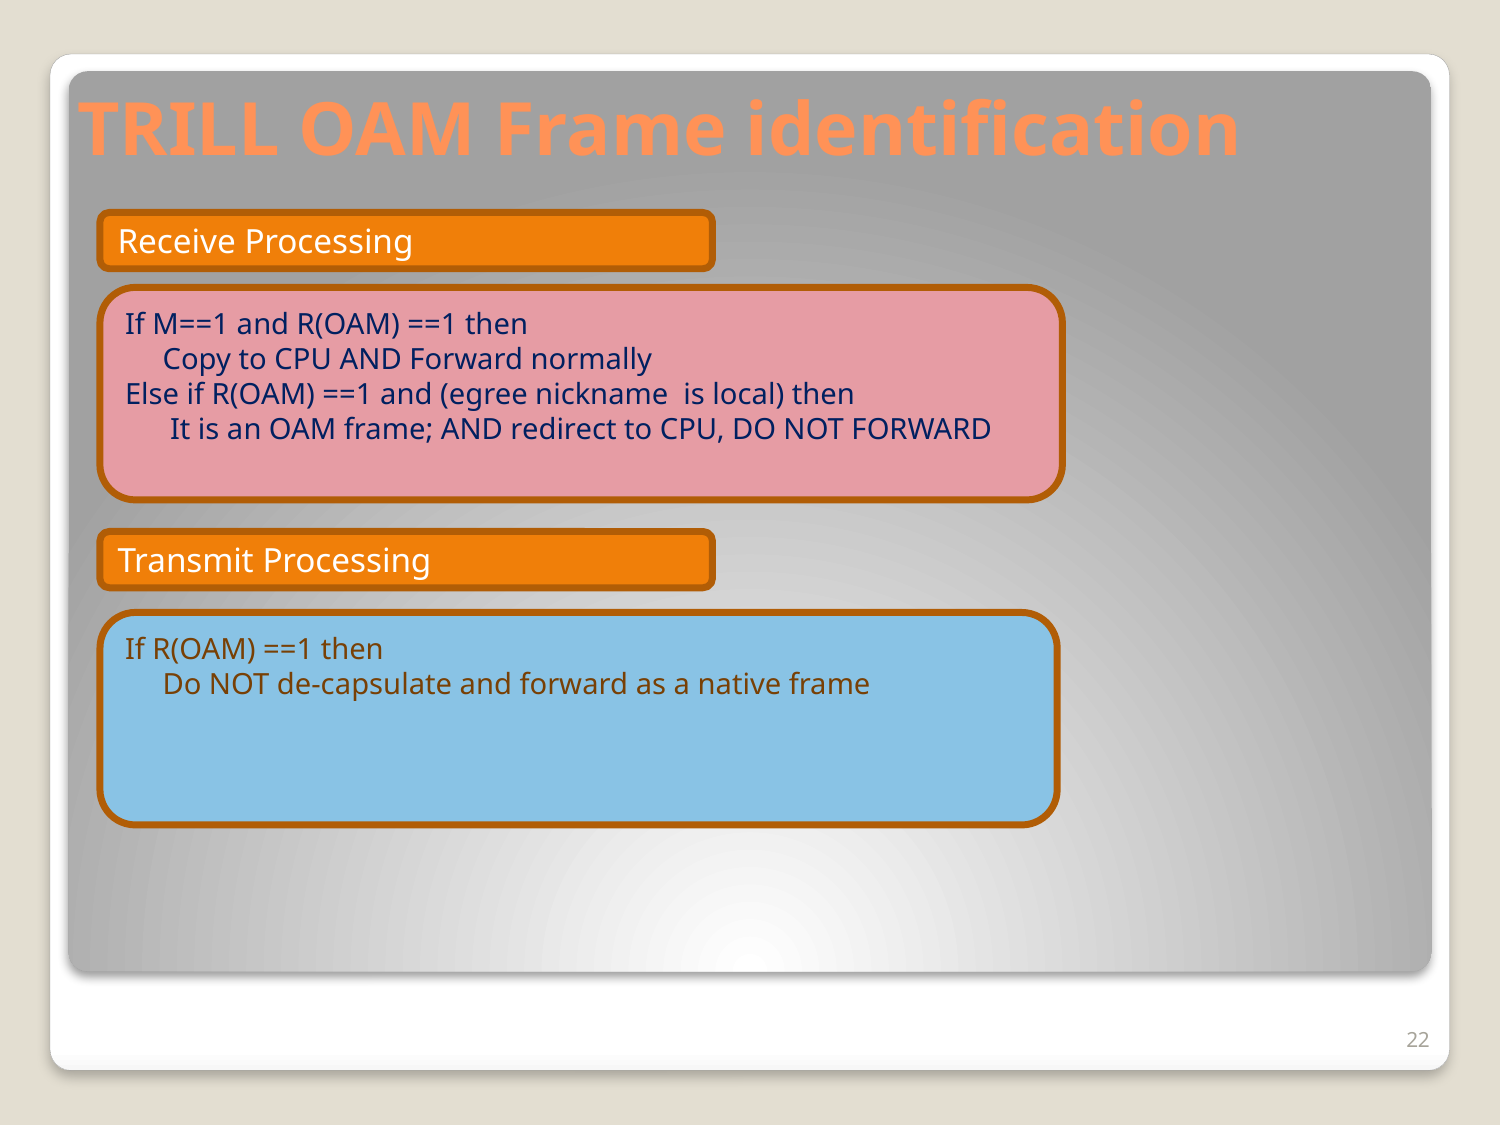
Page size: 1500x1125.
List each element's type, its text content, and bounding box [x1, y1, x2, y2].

title TRILL OAM Frame identification [62, 75, 1405, 178]
text_box Receive Processing [96, 208, 716, 273]
text_box If R(OAM) ==1 then Do NOT de-capsulate and forward as a native frame [96, 608, 1061, 829]
text_box If M==1 and R(OAM) ==1 then Copy to CPU AND Forward normally Else if R(OAM) ==1 and (egree nickname is local) then It is an OAM frame; AND redirect to CPU, DO NOT FORWARD [96, 283, 1066, 504]
slide_number 22 [1369, 1002, 1445, 1063]
text_box Transmit Processing [96, 527, 716, 592]
